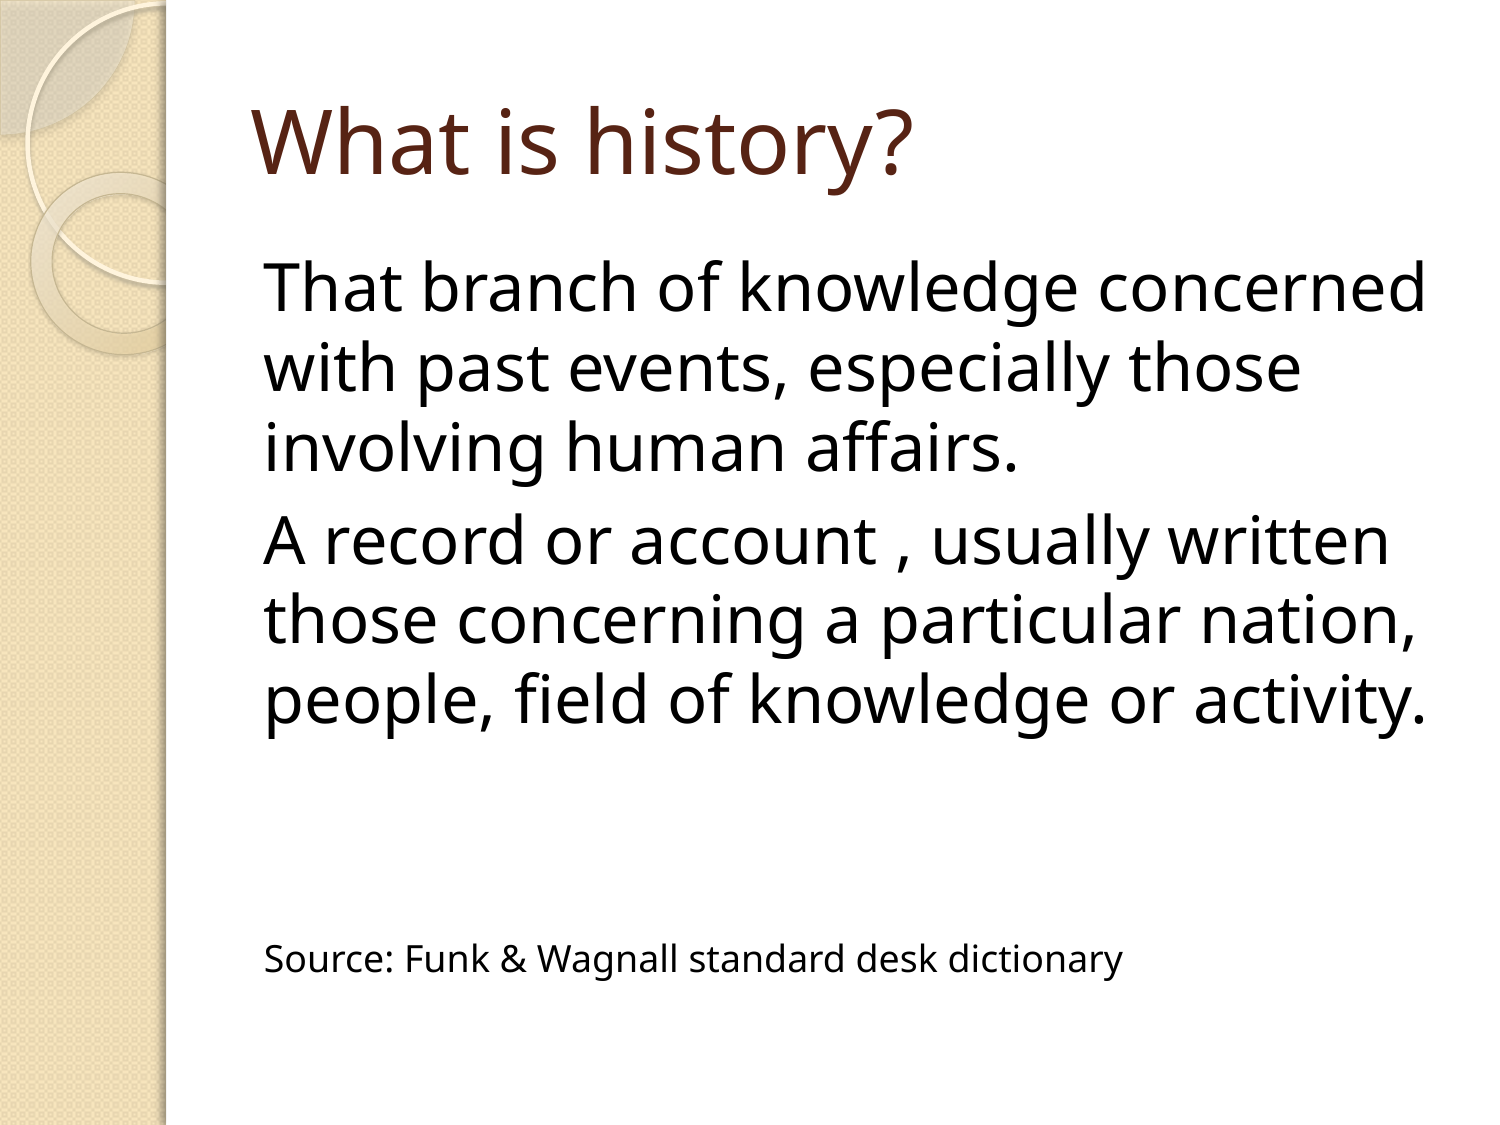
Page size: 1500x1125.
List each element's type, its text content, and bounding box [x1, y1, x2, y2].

title What is history? [235, 45, 1466, 233]
list That branch of knowledge concerned with past events, especially those involving human affairs. A record or account , usually written those concerning a particular nation, people, field of knowledge or activity. Source: Funk & Wagnall standard desk dictionary [235, 237, 1466, 1026]
